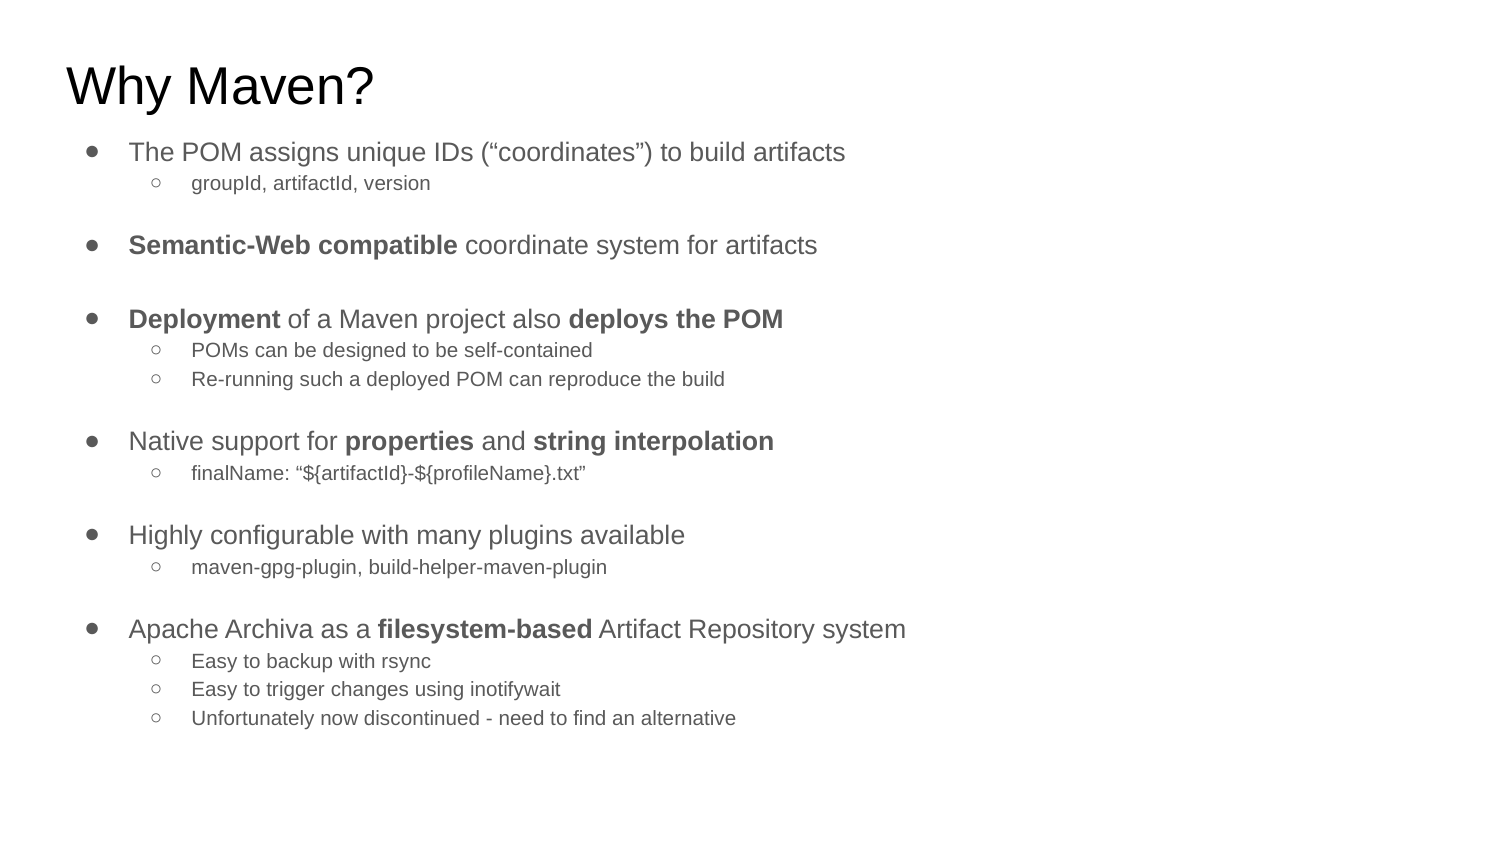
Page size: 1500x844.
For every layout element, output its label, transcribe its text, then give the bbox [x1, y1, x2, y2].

title Why Maven? [51, 36, 1449, 114]
list The POM assigns unique IDs (“coordinates”) to build artifacts groupId, artifactId, version Semantic-Web compatible coordinate system for artifacts Deployment of a Maven project also deploys the POM POMs can be designed to be self-contained Re-running such a deployed POM can reproduce the build Native support for properties and string interpolation finalName: “${artifactId}-${profileName}.txt” Highly configurable with many plugins available maven-gpg-plugin, build-helper-maven-plugin Apache Archiva as a filesystem-based Artifact Repository system Easy to backup with rsync Easy to trigger changes using inotifywait Unfortunately now discontinued - need to find an alternative [51, 114, 1449, 750]
